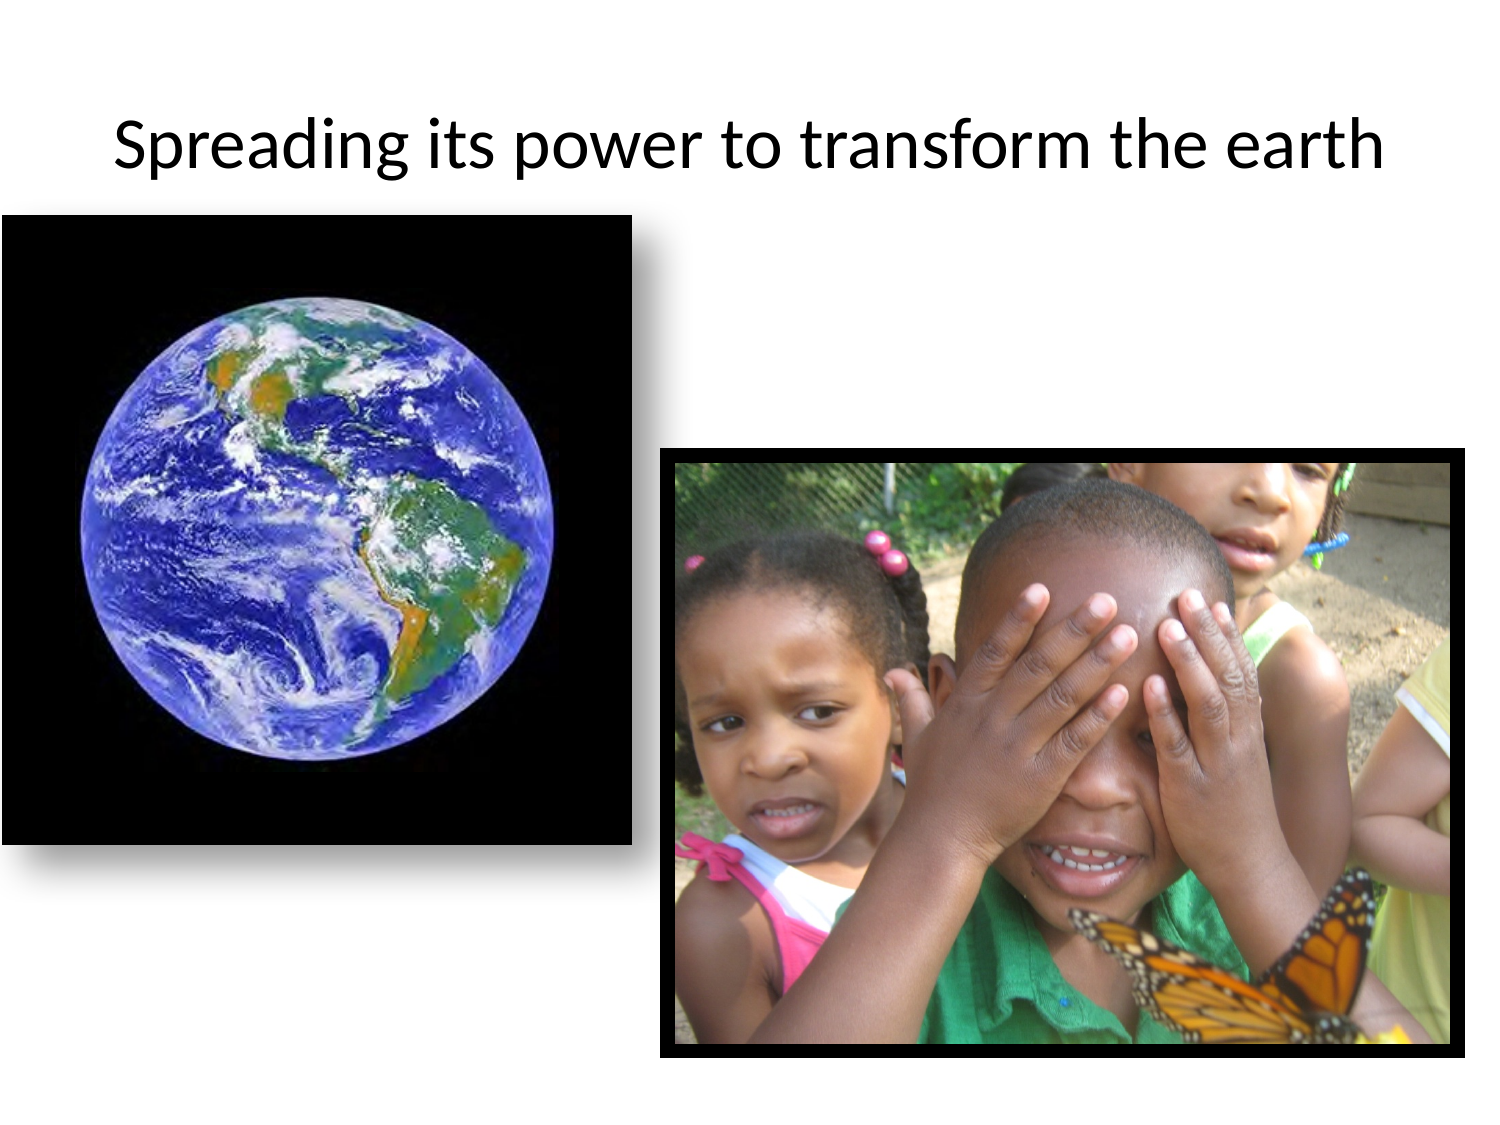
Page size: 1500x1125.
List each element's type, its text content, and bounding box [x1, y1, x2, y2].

title Spreading its power to transform the earth [75, 45, 1425, 233]
picture [74, 287, 560, 772]
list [674, 462, 1451, 1045]
